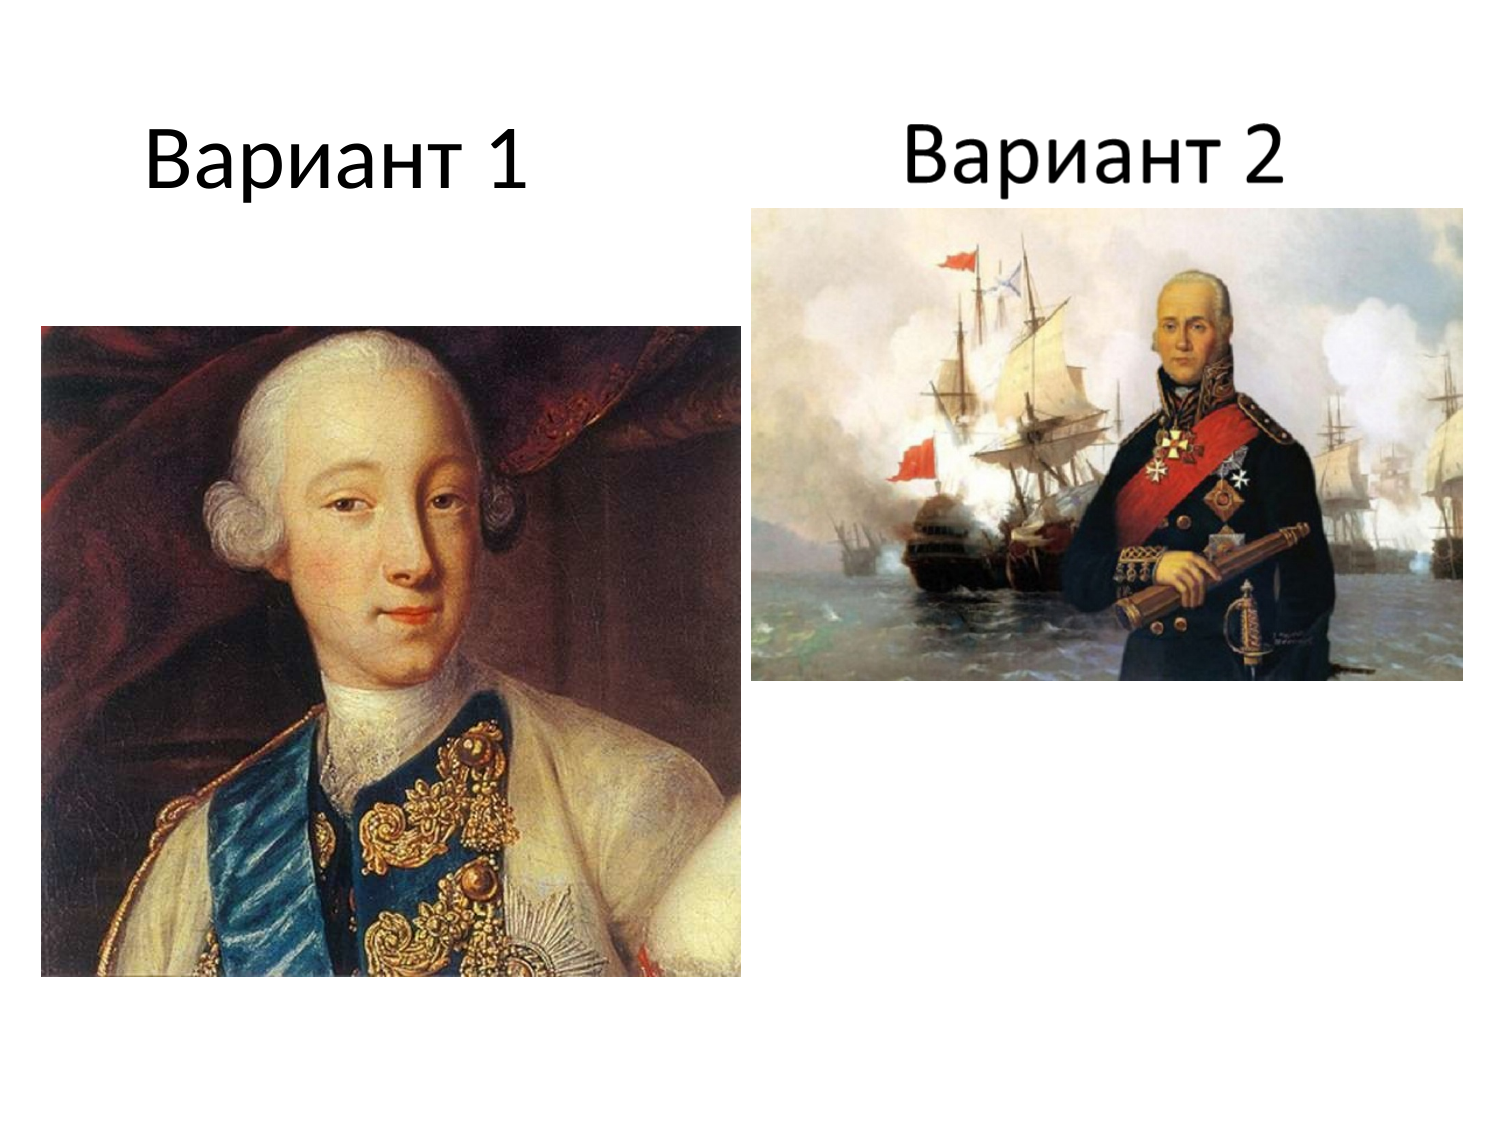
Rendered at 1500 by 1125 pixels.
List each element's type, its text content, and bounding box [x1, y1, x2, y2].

picture [844, 69, 1344, 207]
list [751, 207, 1463, 681]
text_box Вариант 1 [99, 70, 575, 234]
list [40, 326, 741, 977]
